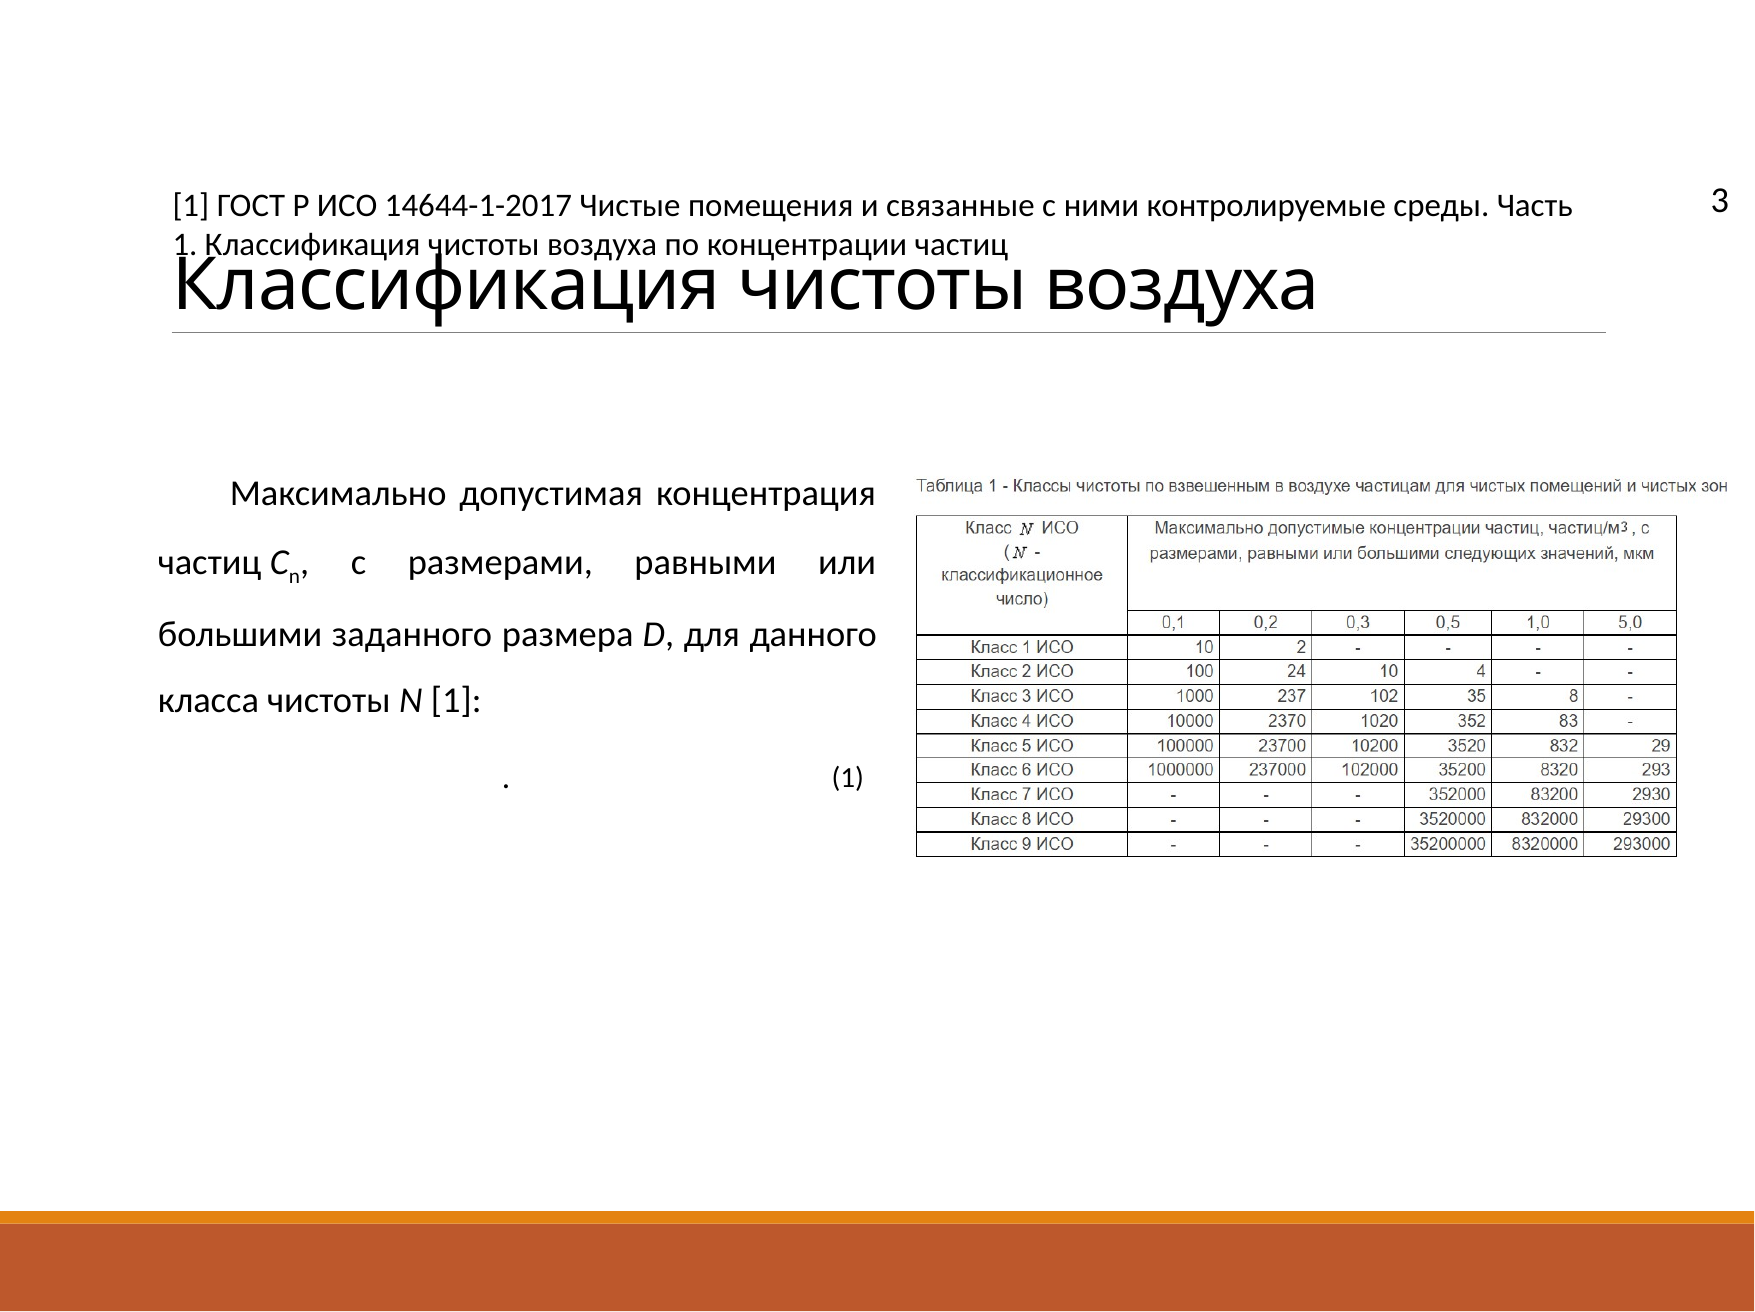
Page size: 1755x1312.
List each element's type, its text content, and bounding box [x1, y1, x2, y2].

list Максимально допустимая концентрация частиц Cn, с размерами, равными или большими заданного размера D, для данного класса чистоты N [1]: [157, 439, 878, 880]
picture [910, 462, 1735, 858]
text_box [1] ГОСТ Р ИСО 14644-1-2017 Чистые помещения и связанные с ними контролируемые среды. Часть 1. Классификация чистоты воздуха по концентрации частиц [157, 175, 1605, 270]
title Классификация чистоты воздуха [157, 54, 1606, 333]
text_box 3 [1685, 169, 1755, 228]
